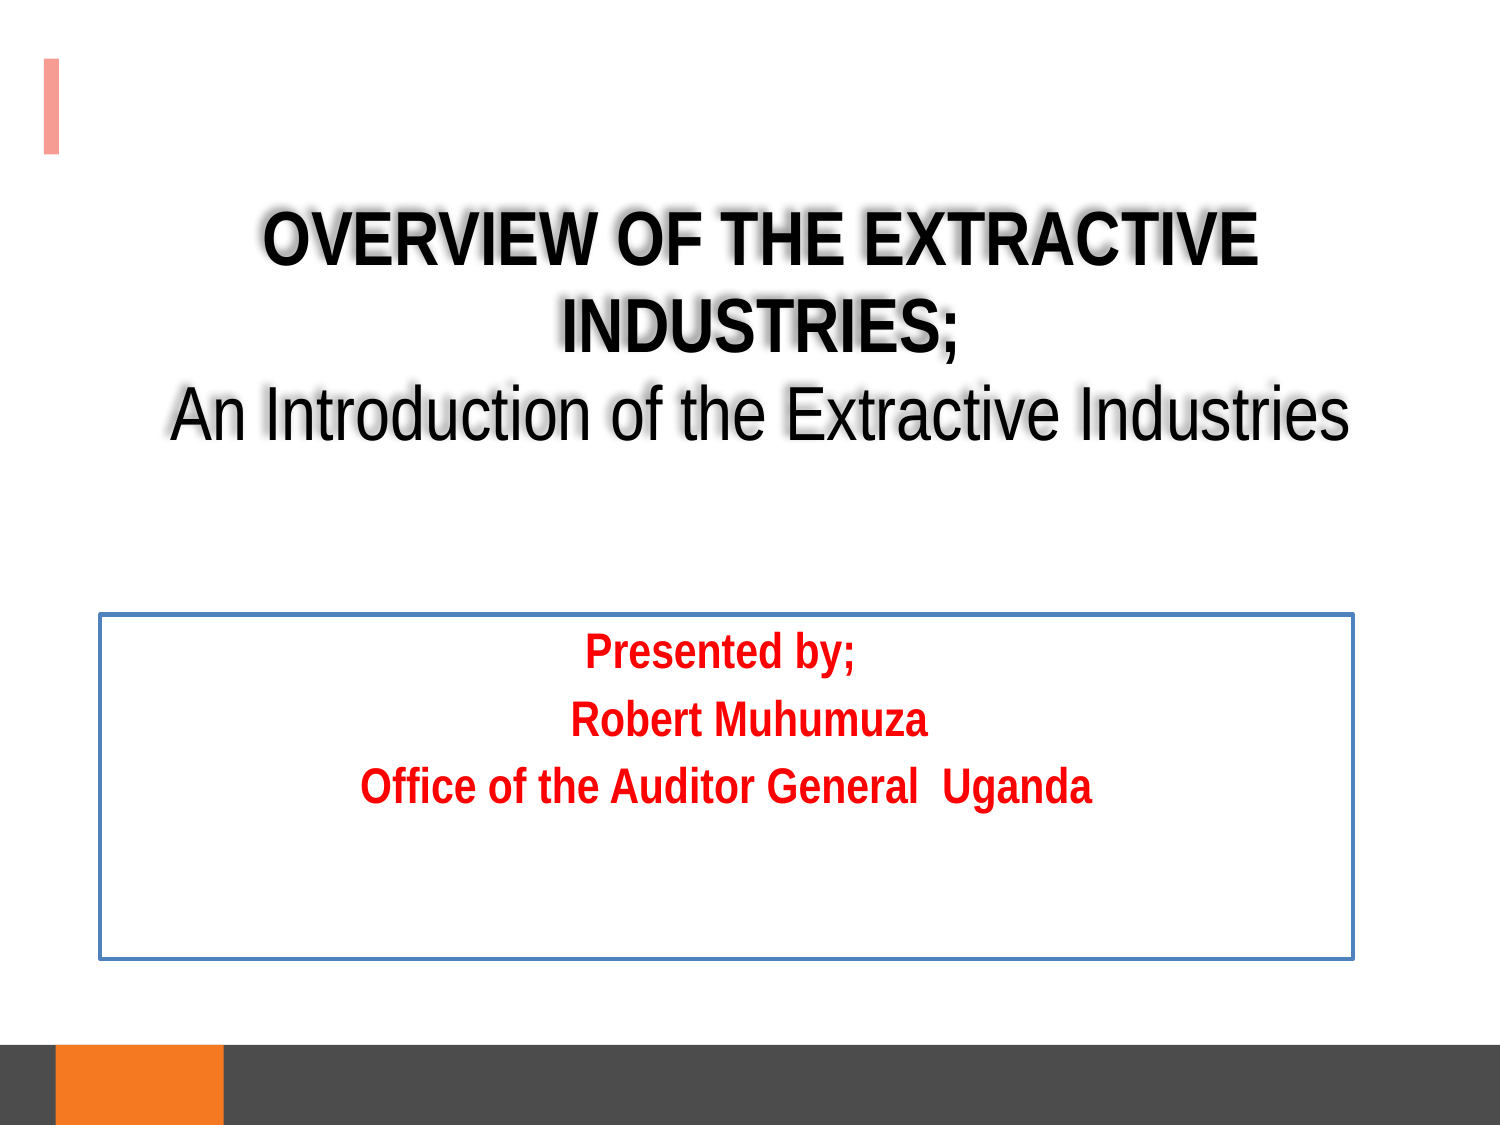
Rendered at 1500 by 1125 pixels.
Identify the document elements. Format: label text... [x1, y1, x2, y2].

title OVERVIEW OF THE EXTRACTIVE INDUSTRIES; An Introduction of the Extractive Industries [66, 184, 1457, 465]
subtitle Presented by; Robert Muhumuza Office of the Auditor General Uganda [98, 612, 1355, 961]
